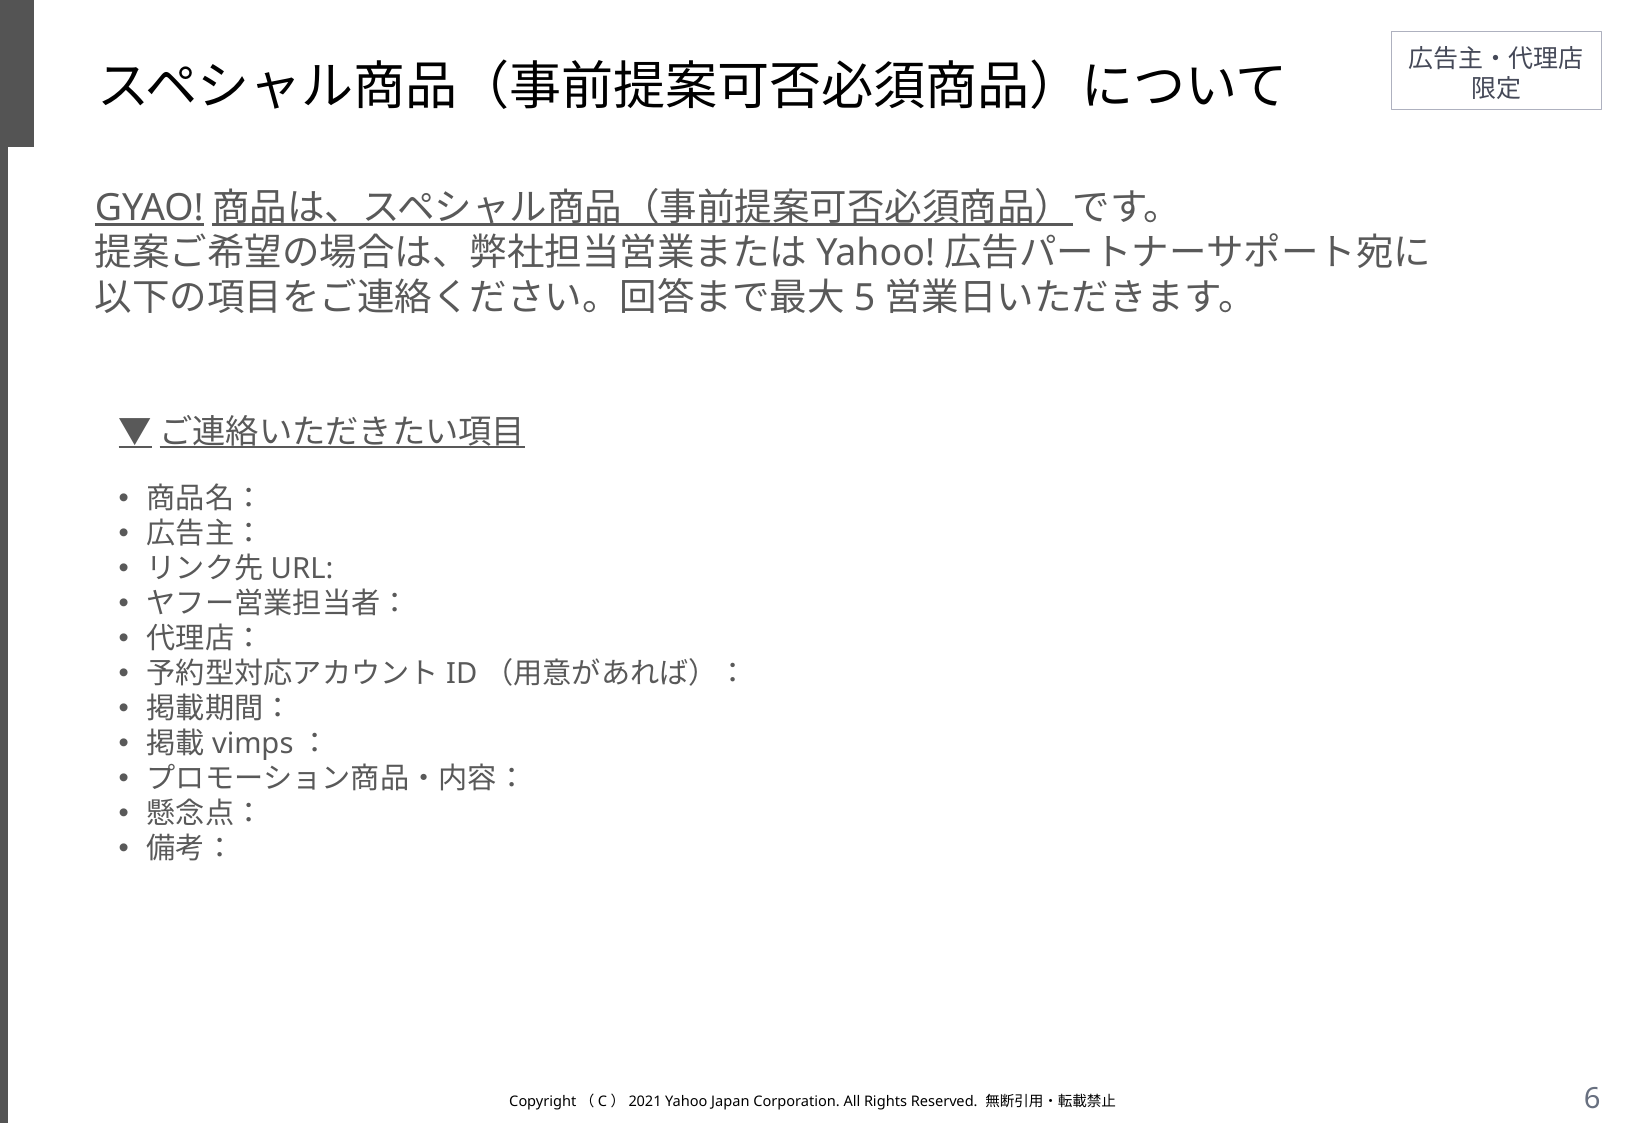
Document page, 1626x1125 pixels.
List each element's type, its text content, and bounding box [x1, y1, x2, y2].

text_box GYAO!商品は、スペシャル商品（事前提案可否必須商品）です。 提案ご希望の場合は、弊社担当営業またはYahoo!広告パートナーサポート宛に 以下の項目をご連絡ください。回答まで最大5営業日いただきます。 [79, 175, 1593, 371]
title スペシャル商品（事前提案可否必須商品）について [82, 47, 1394, 119]
text_box ▼ご連絡いただきたい項目 商品名： 広告主： リンク先URL: ヤフー営業担当者： 代理店： 予約型対応アカウントID（用意があれば）： 掲載期間： 掲載vimps： プロモーション商品・内容： 懸念点： 備考： [103, 402, 1049, 872]
footer Copyright（C）2021 Yahoo Japan Corporation. All Rights Reserved. 無断引用・転載禁止 [458, 1070, 1167, 1125]
